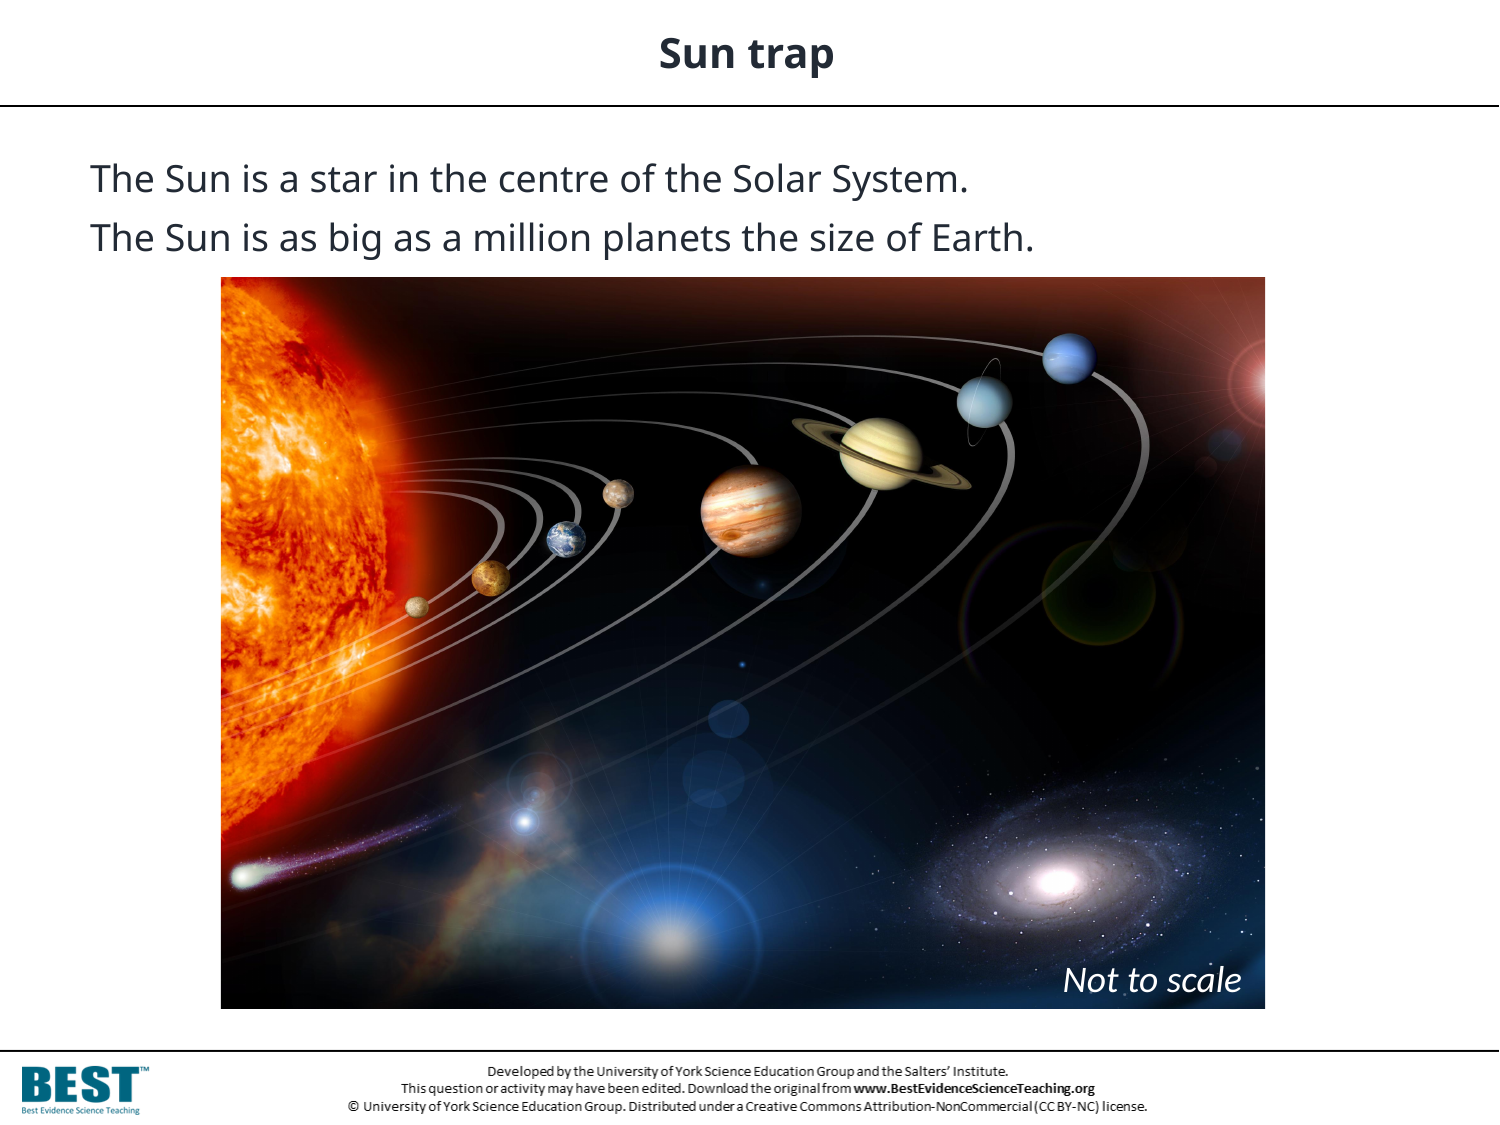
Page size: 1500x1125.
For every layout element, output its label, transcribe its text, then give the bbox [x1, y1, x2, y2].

text_box Sun trap [23, 4, 1471, 99]
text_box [220, 277, 1266, 1009]
picture [0, 105, 1500, 1125]
